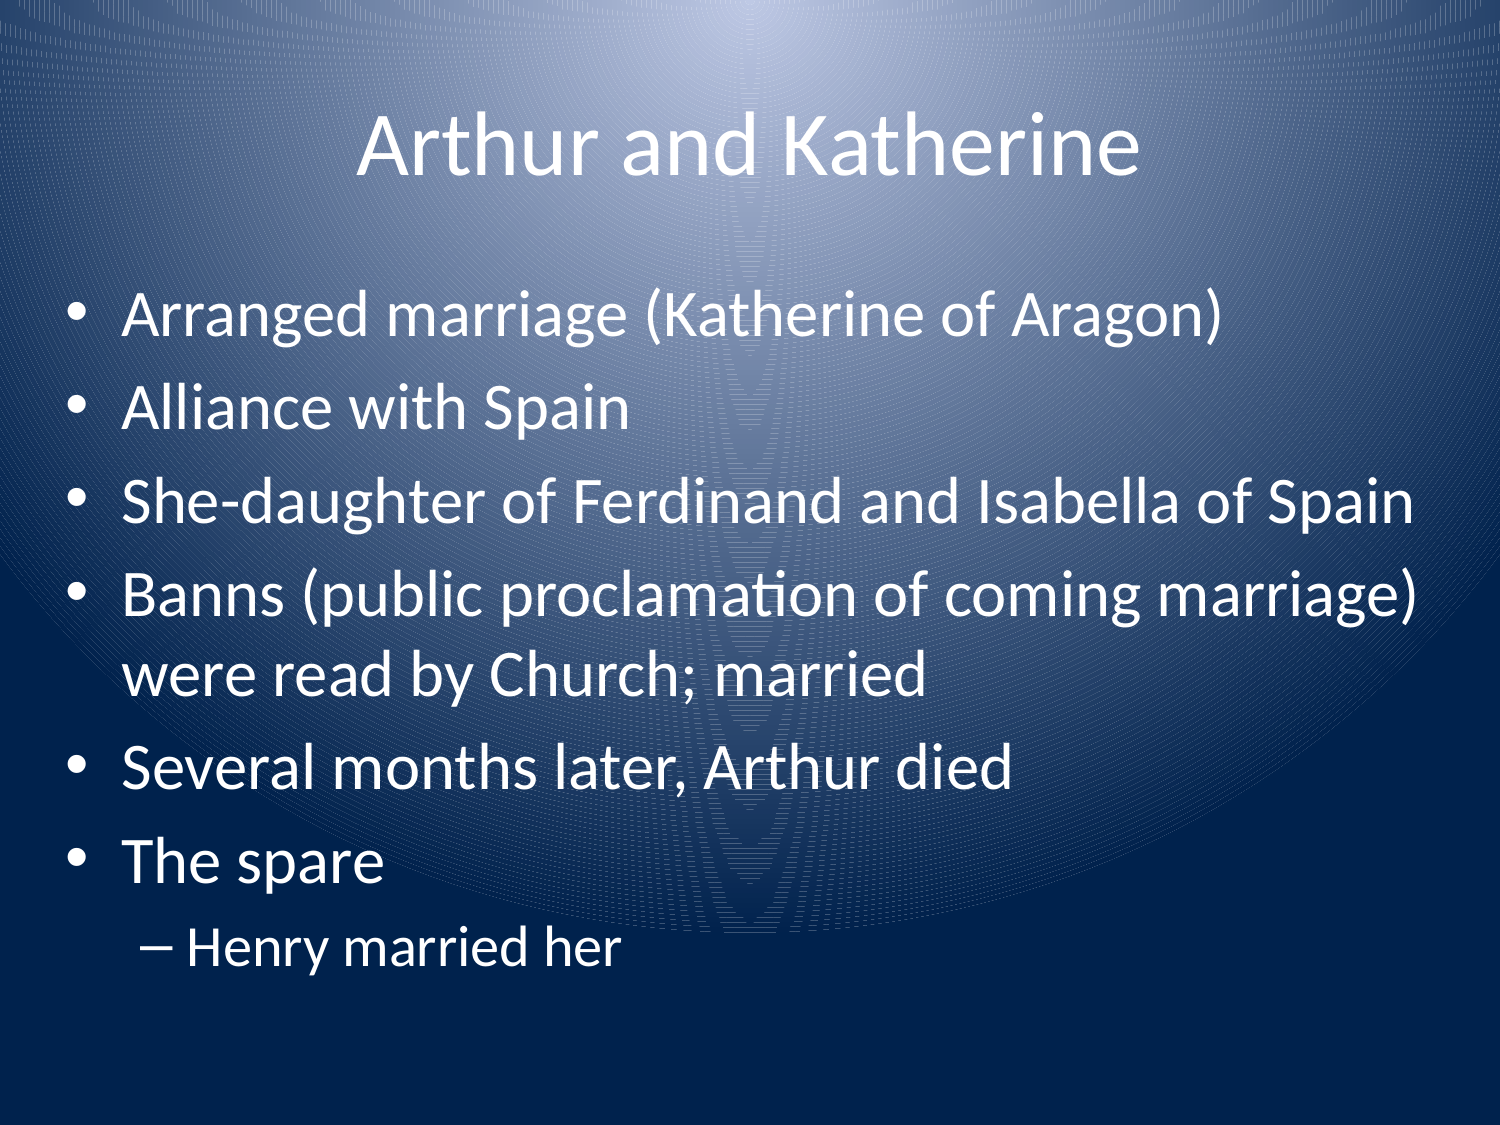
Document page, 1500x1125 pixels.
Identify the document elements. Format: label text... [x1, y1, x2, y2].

list Arranged marriage (Katherine of Aragon) Alliance with Spain She-daughter of Ferdinand and Isabella of Spain Banns (public proclamation of coming marriage) were read by Church; married Several months later, Arthur died The spare Henry married her [50, 262, 1475, 1005]
title Arthur and Katherine [75, 45, 1425, 233]
